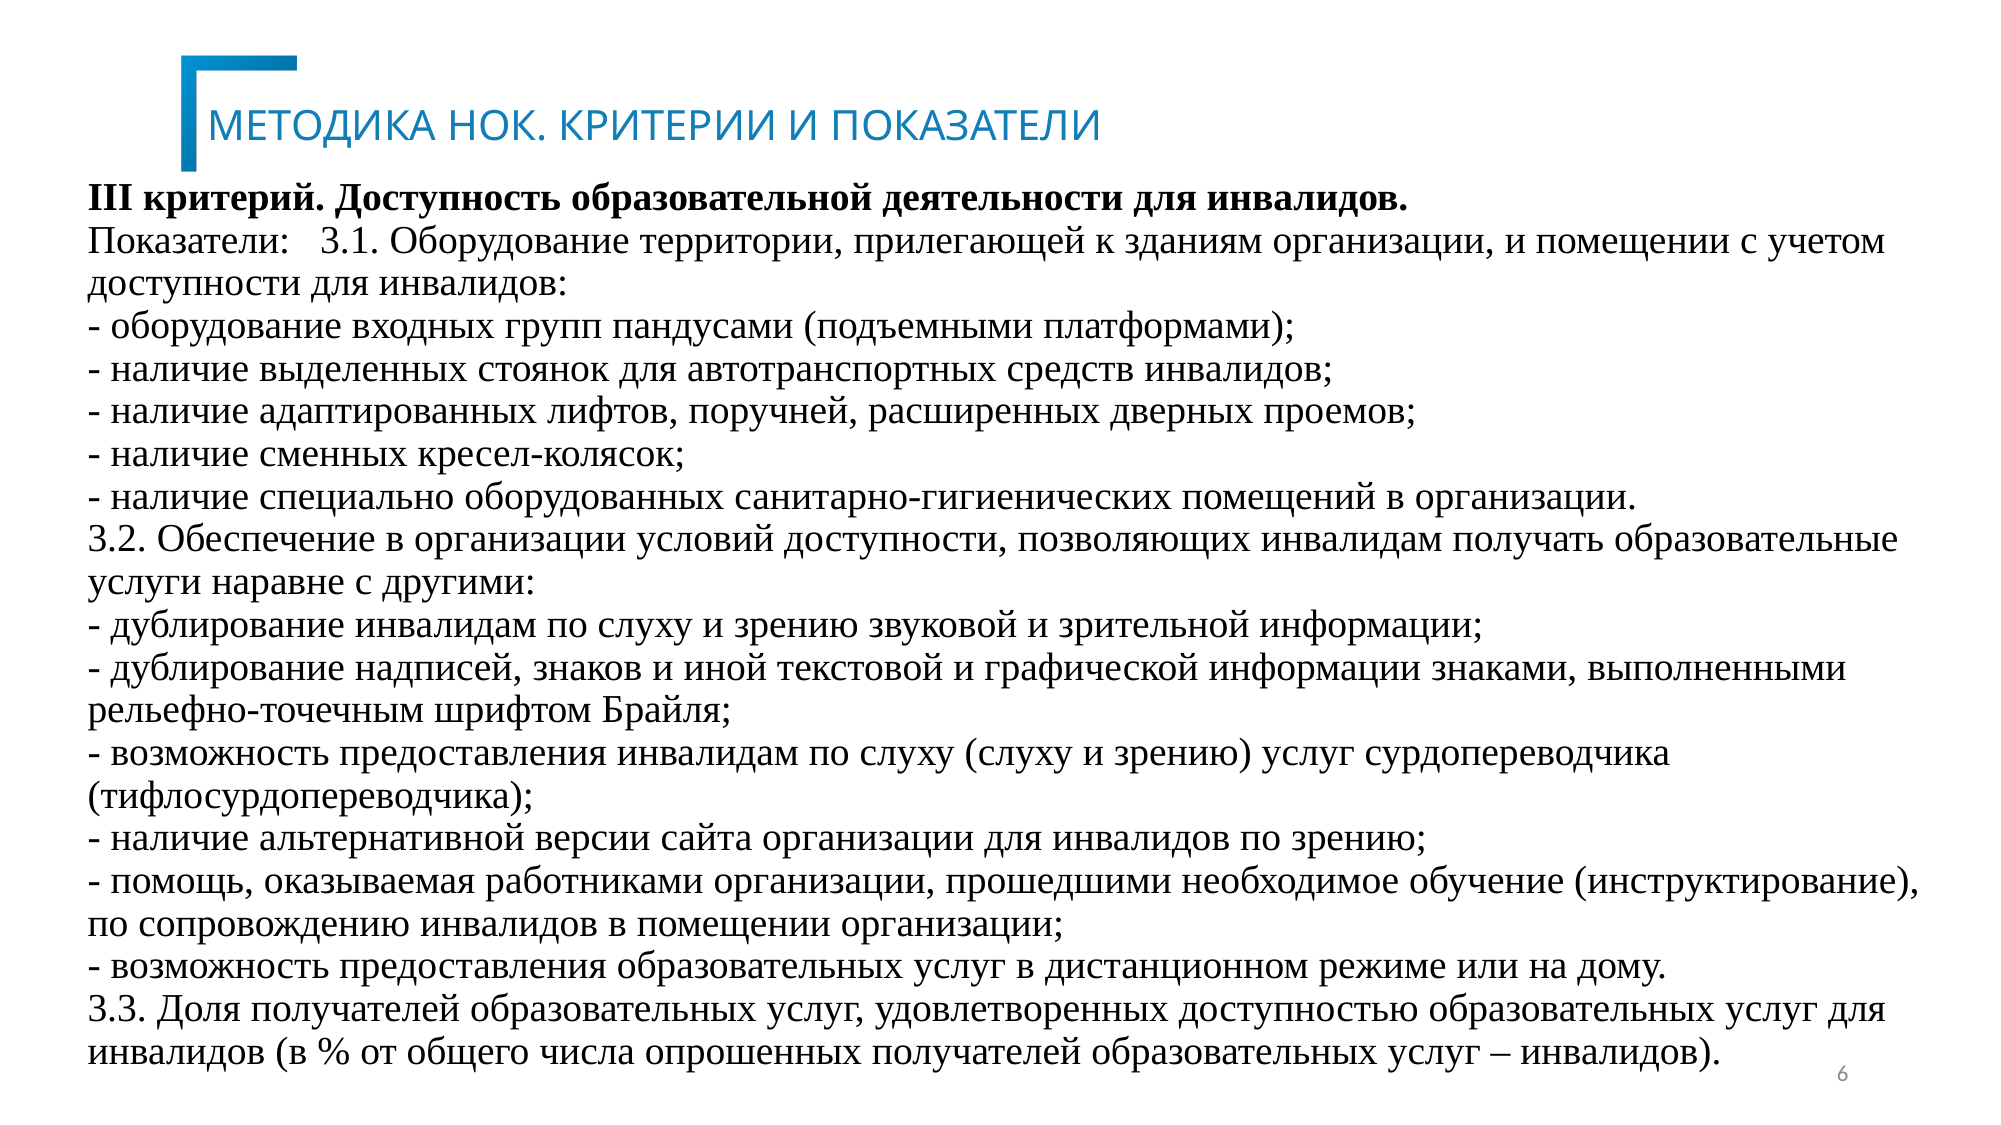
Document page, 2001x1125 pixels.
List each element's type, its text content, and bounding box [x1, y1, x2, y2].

text_box МЕТОДИКА НОК. КРИТЕРИИ И ПОКАЗАТЕЛИ [192, 42, 1912, 189]
text_box III критерий. Доступность образовательной деятельности для инвалидов. Показатели: 3.1. Оборудование территории, прилегающей к зданиям организации, и помещении с учетом доступности для инвалидов: - оборудование входных групп пандусами (подъемными платформами); - наличие выделенных стоянок для автотранспортных средств инвалидов; - наличие адаптированных лифтов, поручней, расширенных дверных проемов; - наличие сменных кресел-колясок; - наличие специально оборудованных санитарно-гигиенических помещений в организации. 3.2. Обеспечение в организации условий доступности, позволяющих инвалидам получать образовательные услуги наравне с другими: - дублирование инвалидам по слуху и зрению звуковой и зрительной информации; - дублирование надписей, знаков и иной текстовой и графической информации знаками, выполненными рельефно-точечным шрифтом Брайля; - возможность предоставления инвалидам по слуху (слуху и зрению) услуг сурдопереводчика (тифлосурдопереводчика); - наличие альтернативной версии сайта организации для инвалидов по зрению; - помощь, оказываемая работниками организации, прошедшими необходимое обучение (инструктирование), по сопровождению инвалидов в помещении организации; - возможность предоставления образовательных услуг в дистанционном режиме или на дому. 3.3. Доля получателей образовательных услуг, удовлетворенных доступностью образовательных услуг для инвалидов (в % от общего числа опрошенных получателей образовательных услуг – инвалидов). [72, 189, 1966, 1125]
picture [197, 71, 297, 172]
slide_number 6 [1413, 1042, 1864, 1103]
